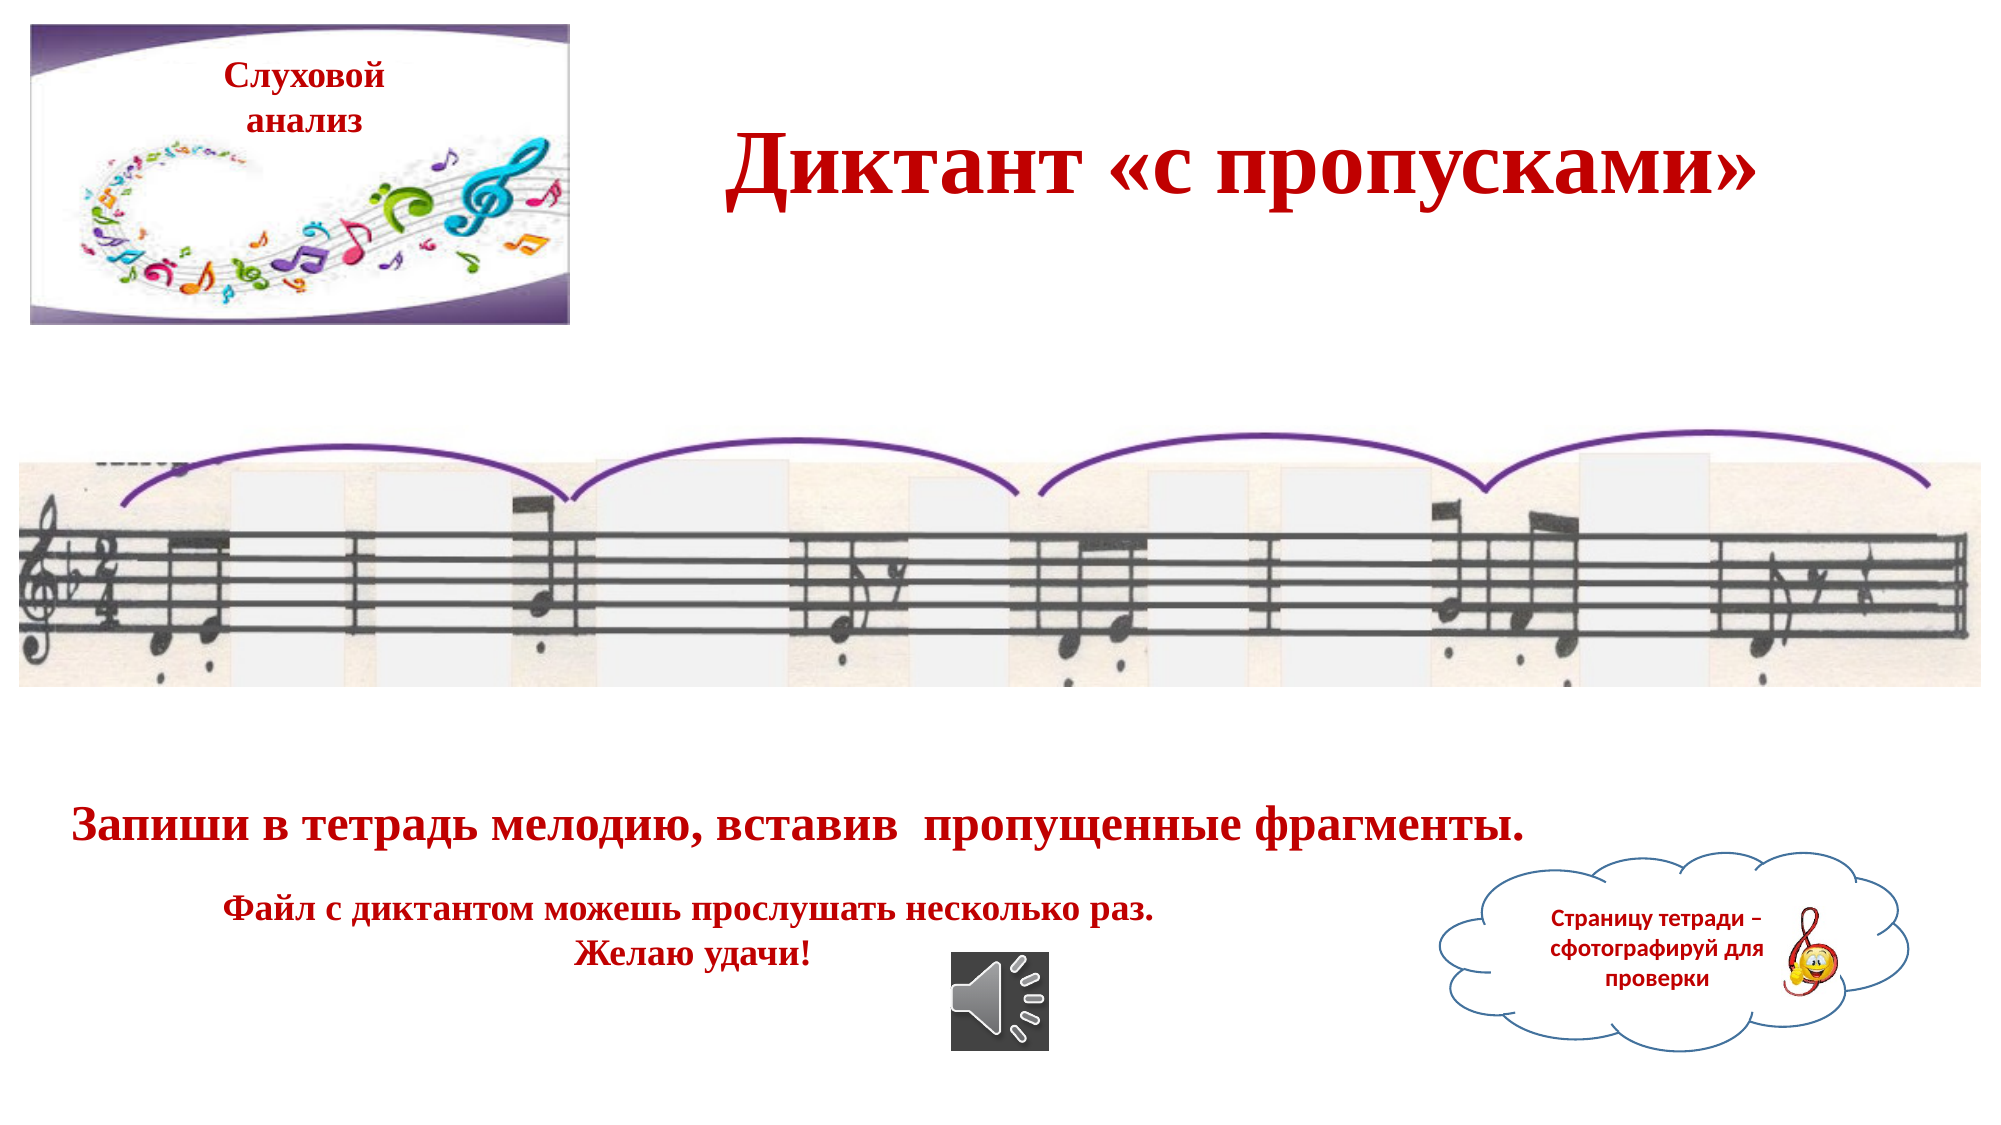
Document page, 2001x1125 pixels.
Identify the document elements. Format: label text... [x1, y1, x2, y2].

text_box Диктант «с пропусками» [710, 94, 1777, 220]
picture [949, 951, 1050, 1052]
picture [30, 24, 570, 325]
picture [1781, 906, 1840, 997]
picture [19, 425, 1981, 687]
text_box Запиши в тетрадь мелодию, вставив пропущенные фрагменты. [55, 783, 1540, 858]
text_box Страницу тетради – сфотографируй для проверки [1438, 851, 1910, 1053]
text_box Файл с диктантом можешь прослушать несколько раз. Желаю удачи! [207, 875, 1179, 981]
